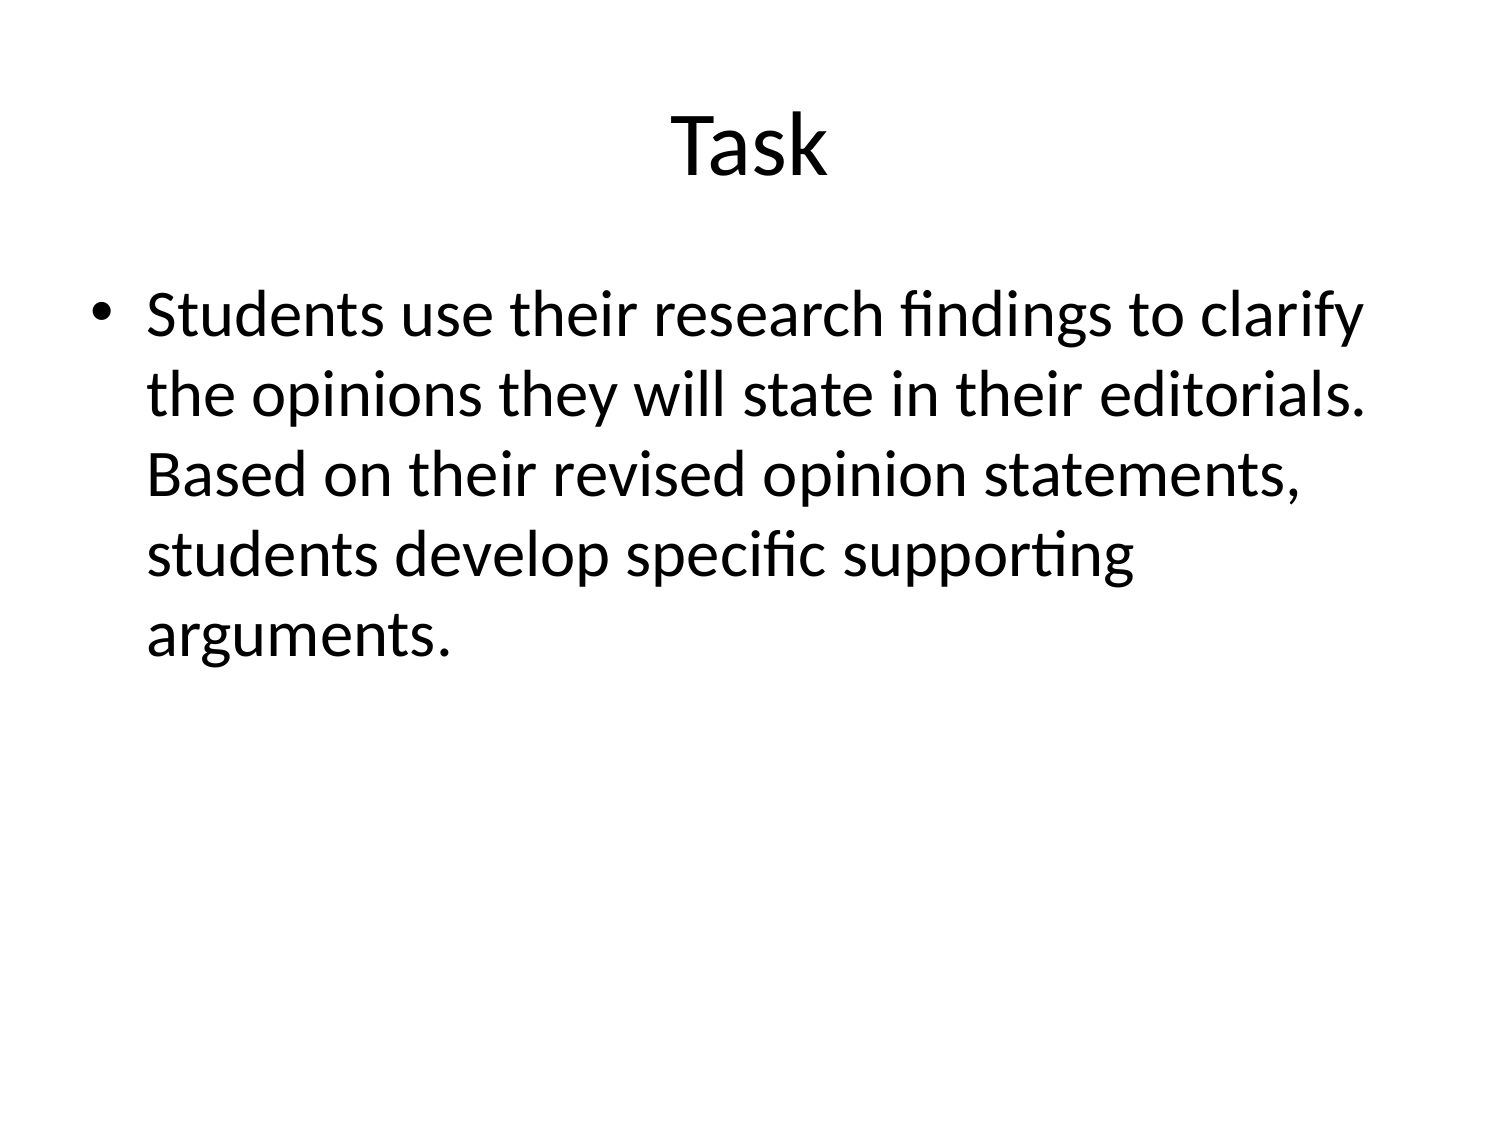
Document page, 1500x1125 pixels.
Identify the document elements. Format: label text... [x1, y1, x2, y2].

list Students use their research findings to clarify the opinions they will state in their editorials. Based on their revised opinion statements, students develop specific supporting arguments. [75, 262, 1425, 1005]
title Task [75, 45, 1425, 233]
